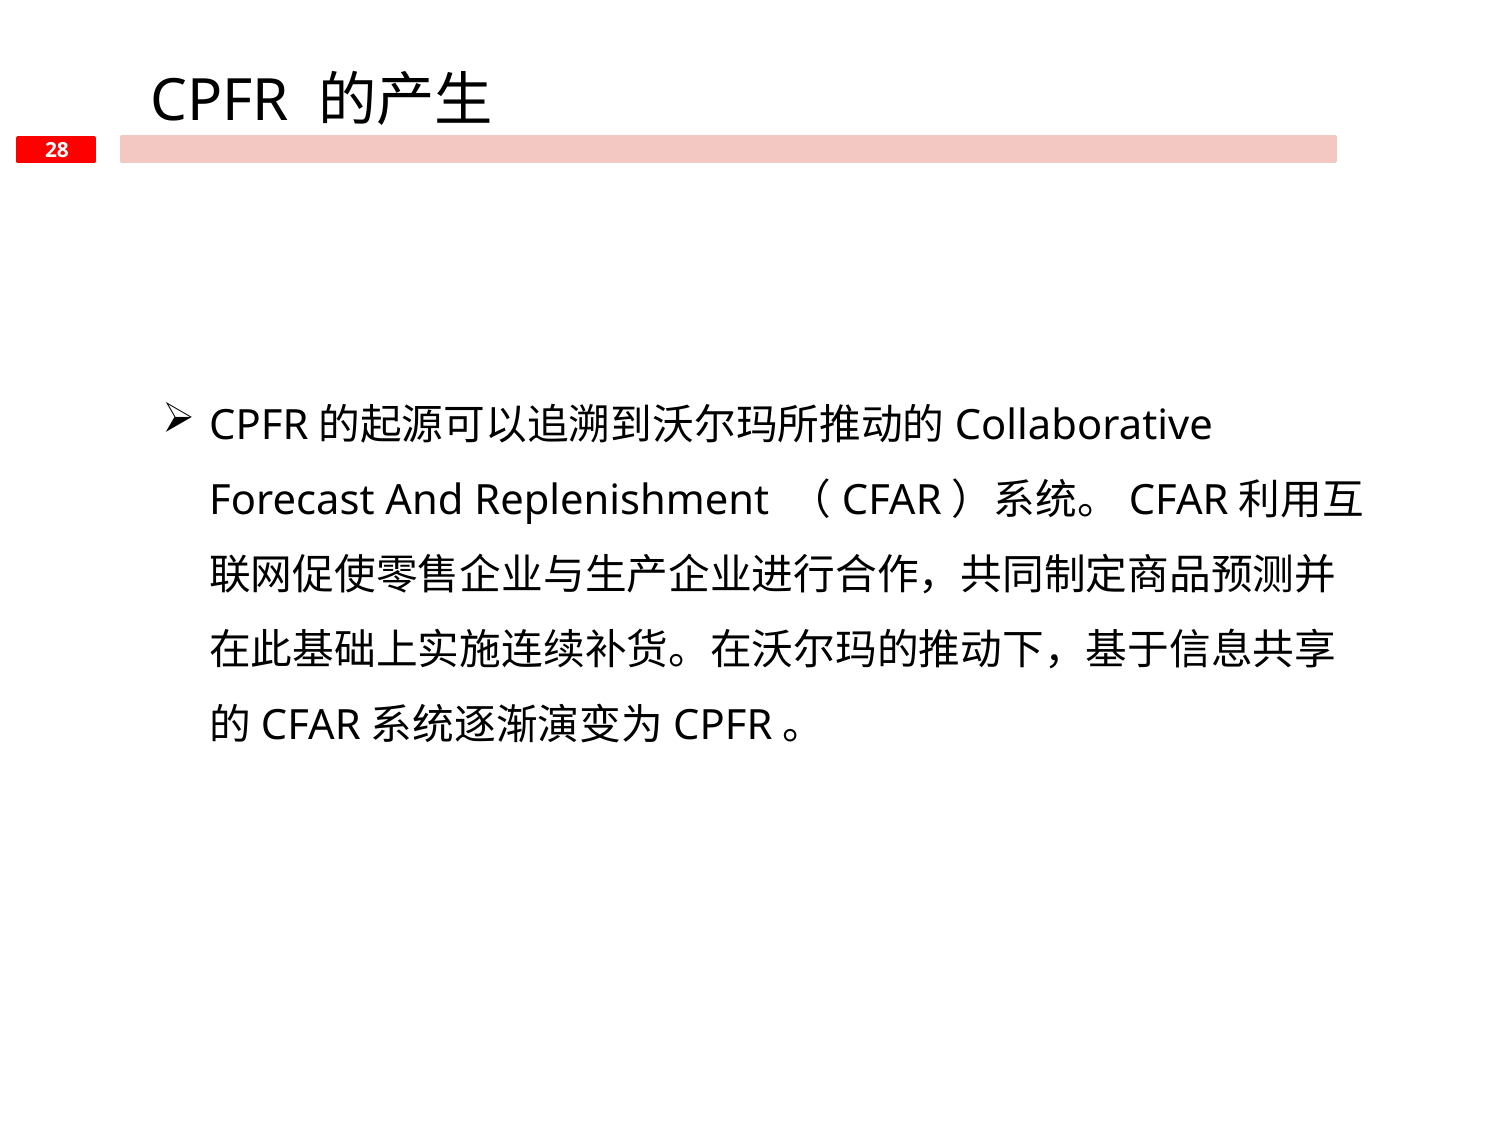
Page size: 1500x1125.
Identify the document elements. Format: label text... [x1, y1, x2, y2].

text_box CPFR的起源可以追溯到沃尔玛所推动的Collaborative Forecast And Replenishment （CFAR）系统。CFAR利用互联网促使零售企业与生产企业进行合作，共同制定商品预测并在此基础上实施连续补货。在沃尔玛的推动下，基于信息共享的CFAR系统逐渐演变为CPFR。 [147, 365, 1383, 756]
text_box [17, 129, 97, 189]
text_box CPFR 的产生 [135, 54, 969, 140]
